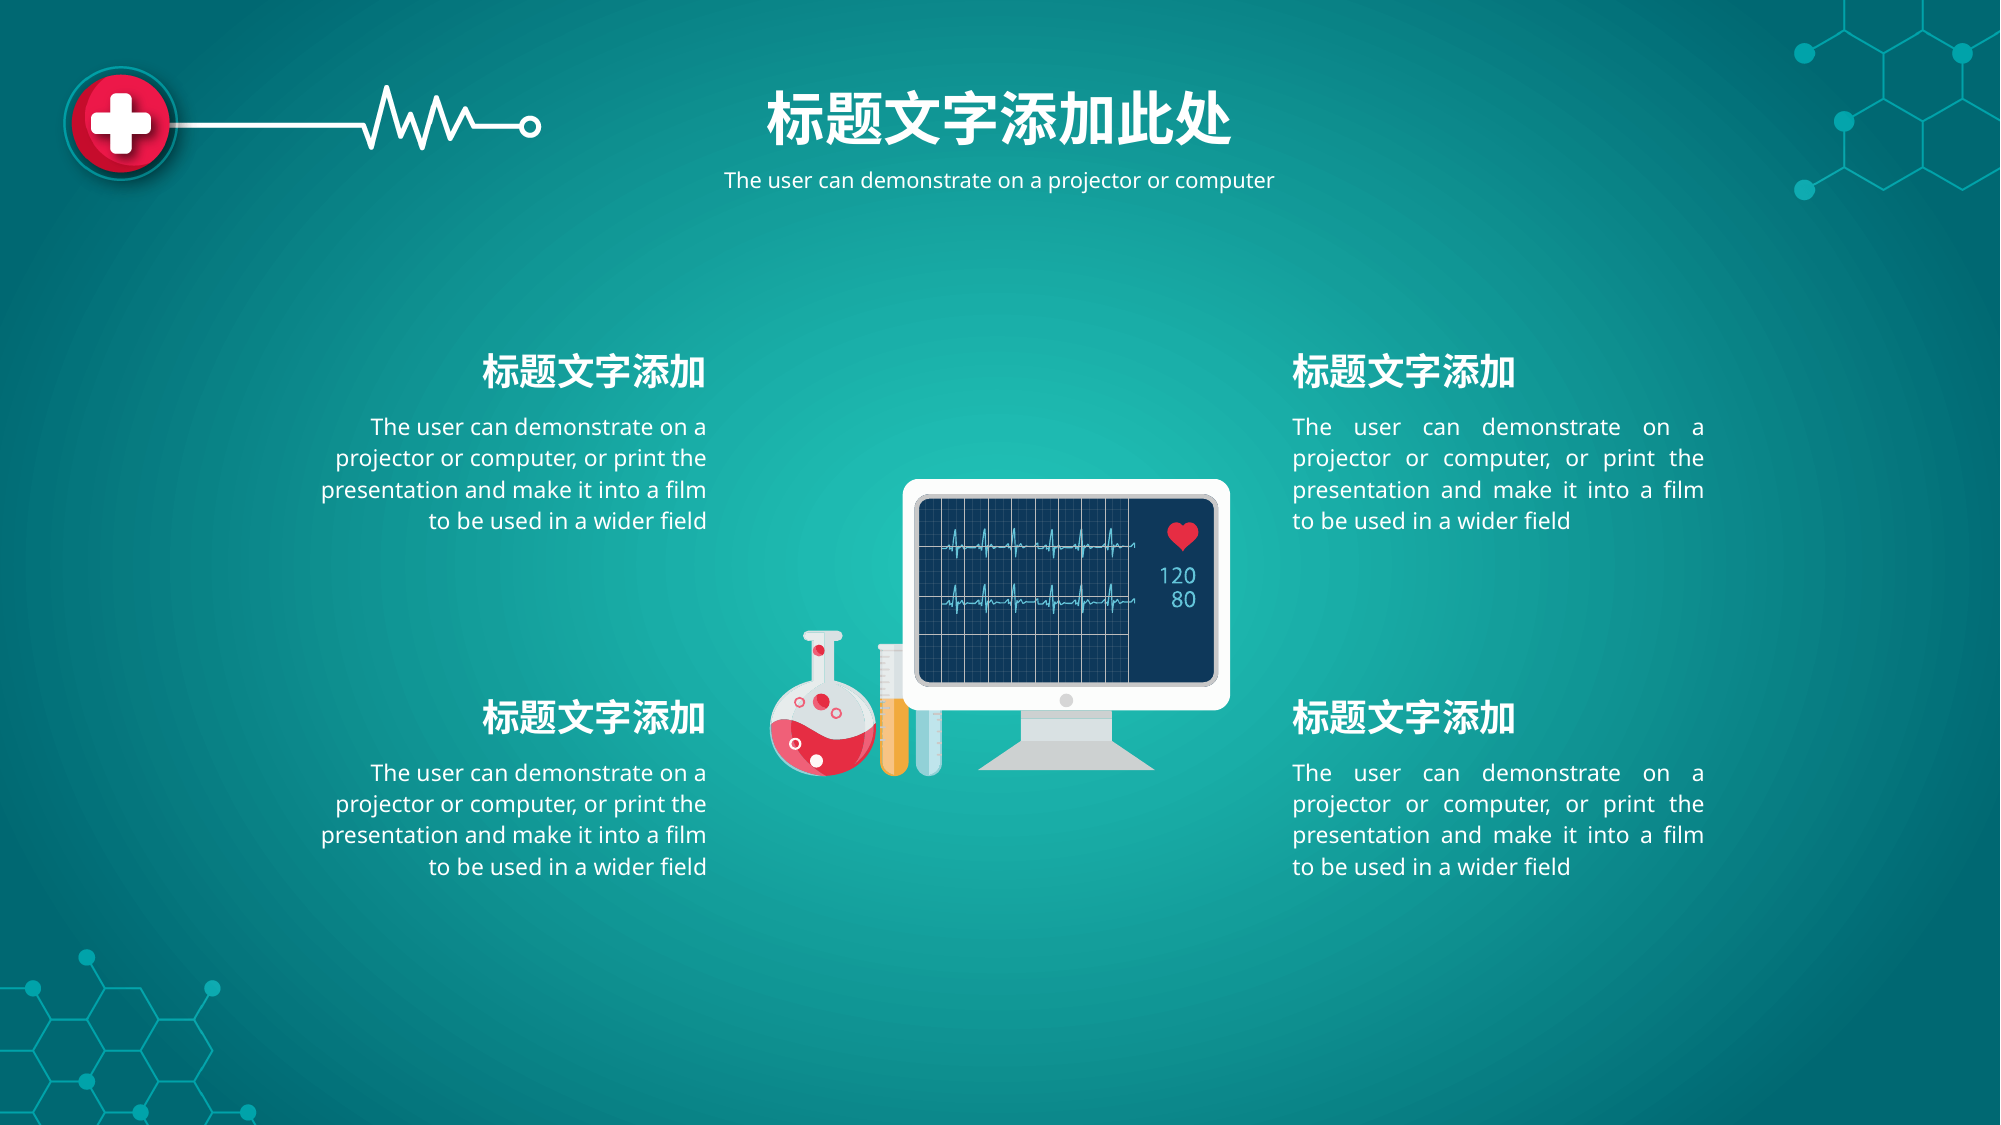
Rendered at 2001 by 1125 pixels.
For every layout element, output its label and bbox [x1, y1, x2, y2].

text_box [660, 74, 1340, 199]
text_box [1277, 340, 1721, 544]
text_box [1277, 686, 1721, 890]
text_box [279, 686, 723, 890]
text_box [279, 340, 723, 544]
picture [0, 0, 2000, 1125]
